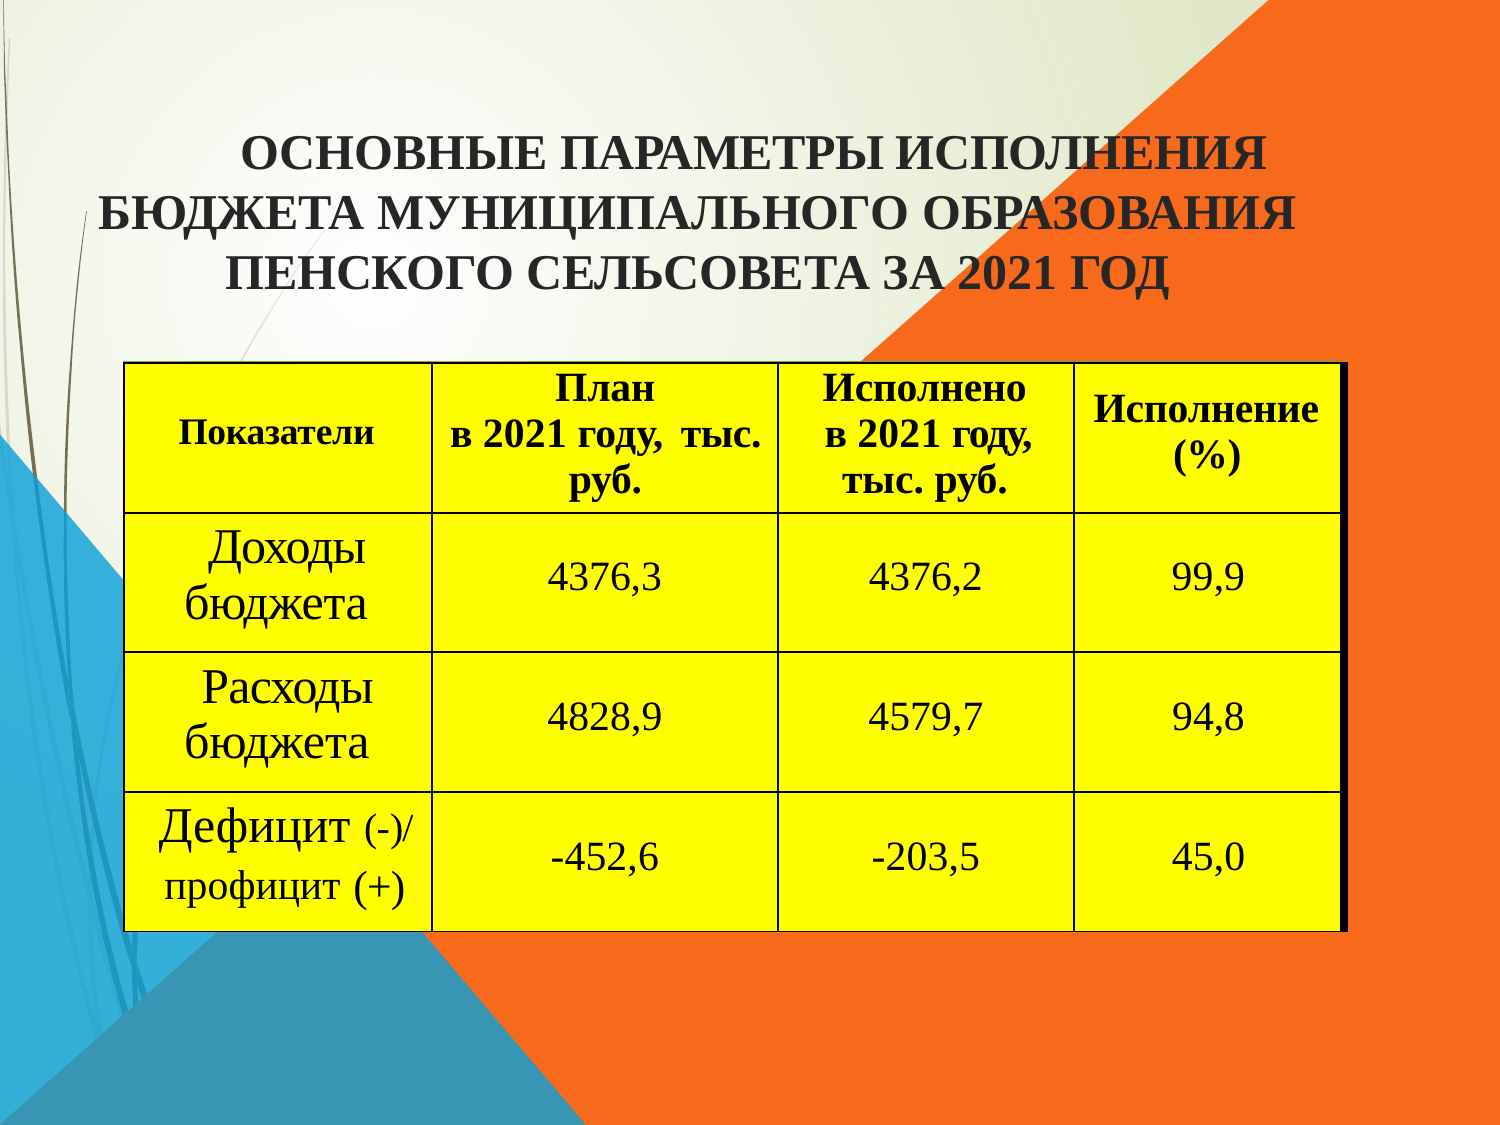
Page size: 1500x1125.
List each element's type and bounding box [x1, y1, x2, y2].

text_box [0, 0, 1500, 1125]
text_box [123, 361, 1344, 931]
